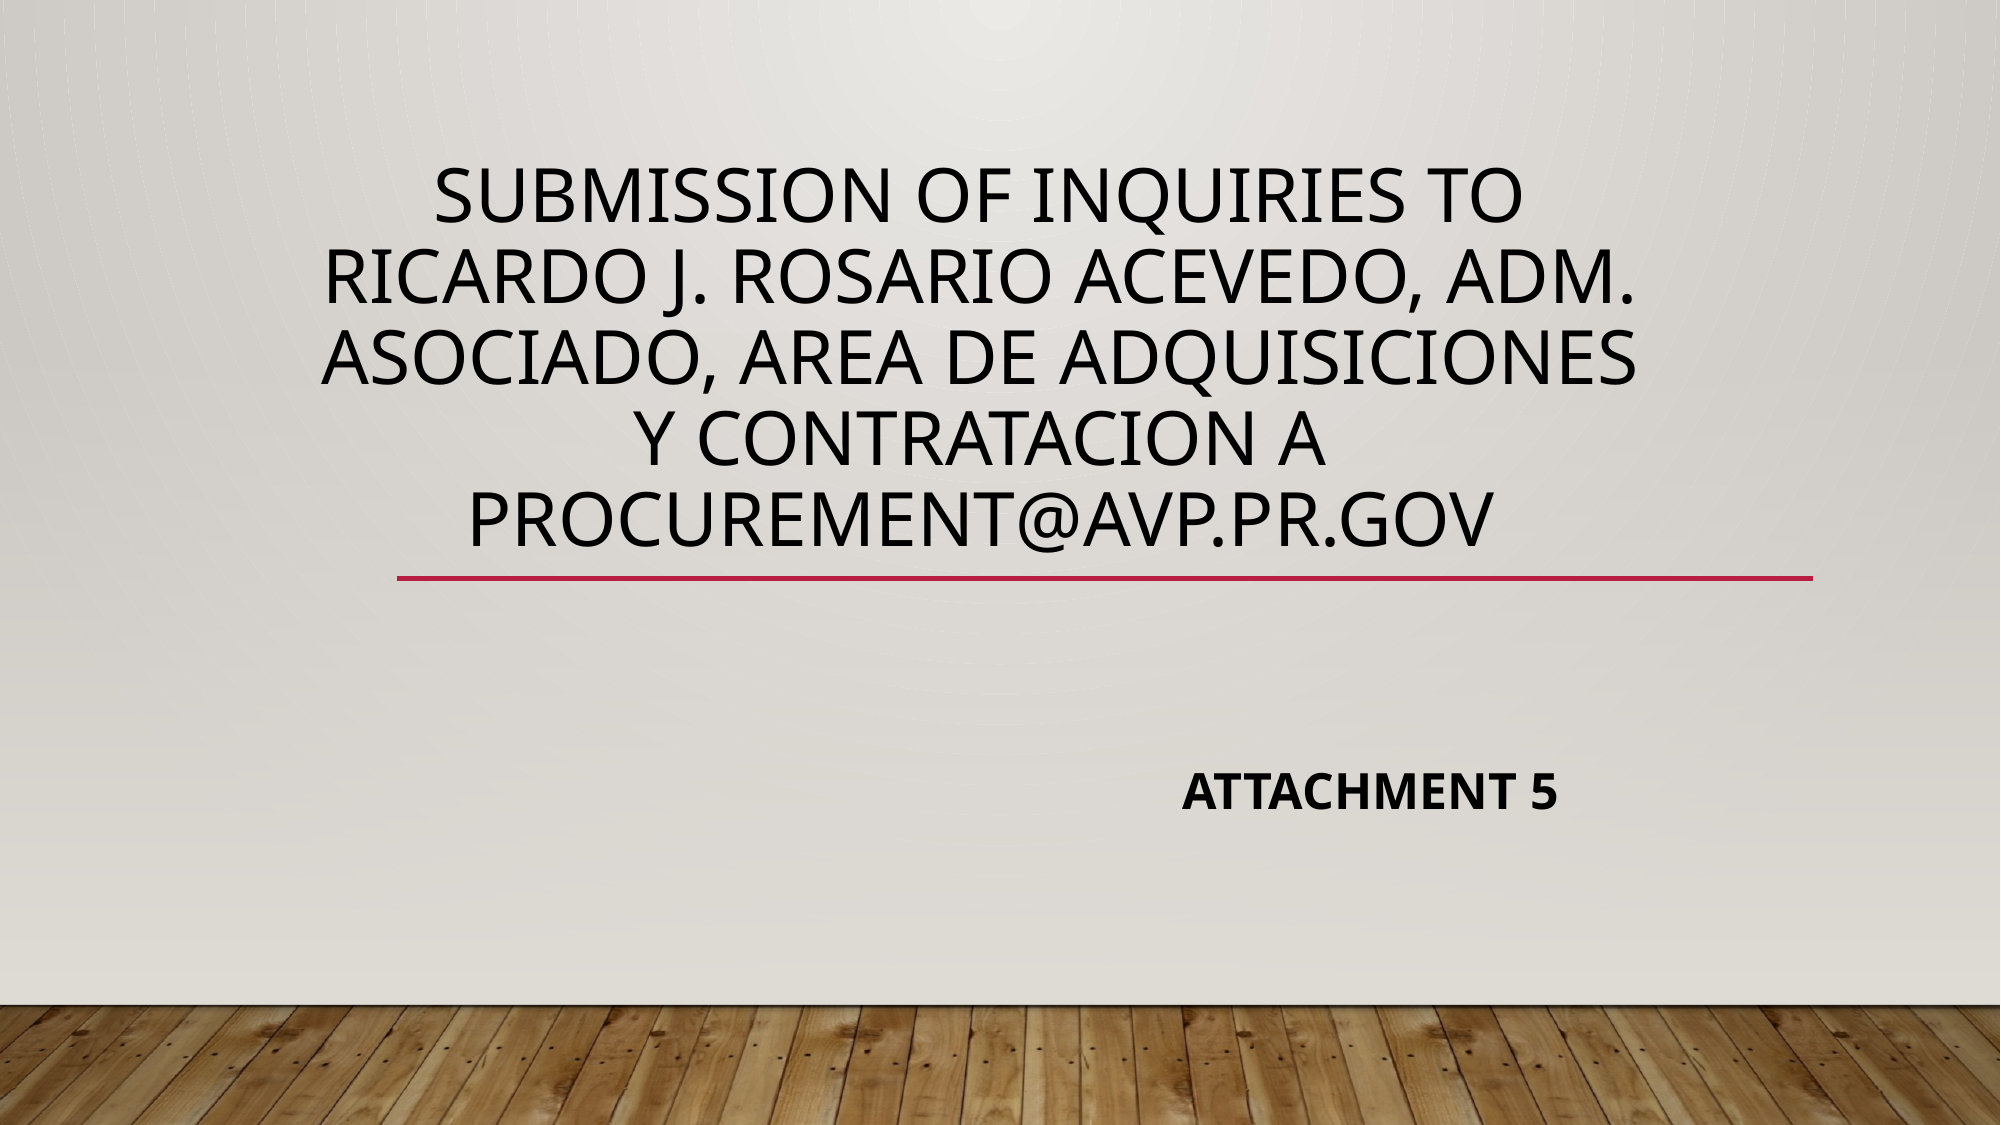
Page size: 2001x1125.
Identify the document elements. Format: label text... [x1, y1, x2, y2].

title Submission of Inquiries to Ricardo J. Rosario Acevedo, ADM. asOCIADO, AREA DE ADQUISICIONES Y CONTRATACION A PROCUREMENT@AVP.PR.GOV [280, 132, 1681, 563]
picture [0, 1005, 2000, 1125]
subtitle Attachment 5 [926, 732, 1816, 837]
